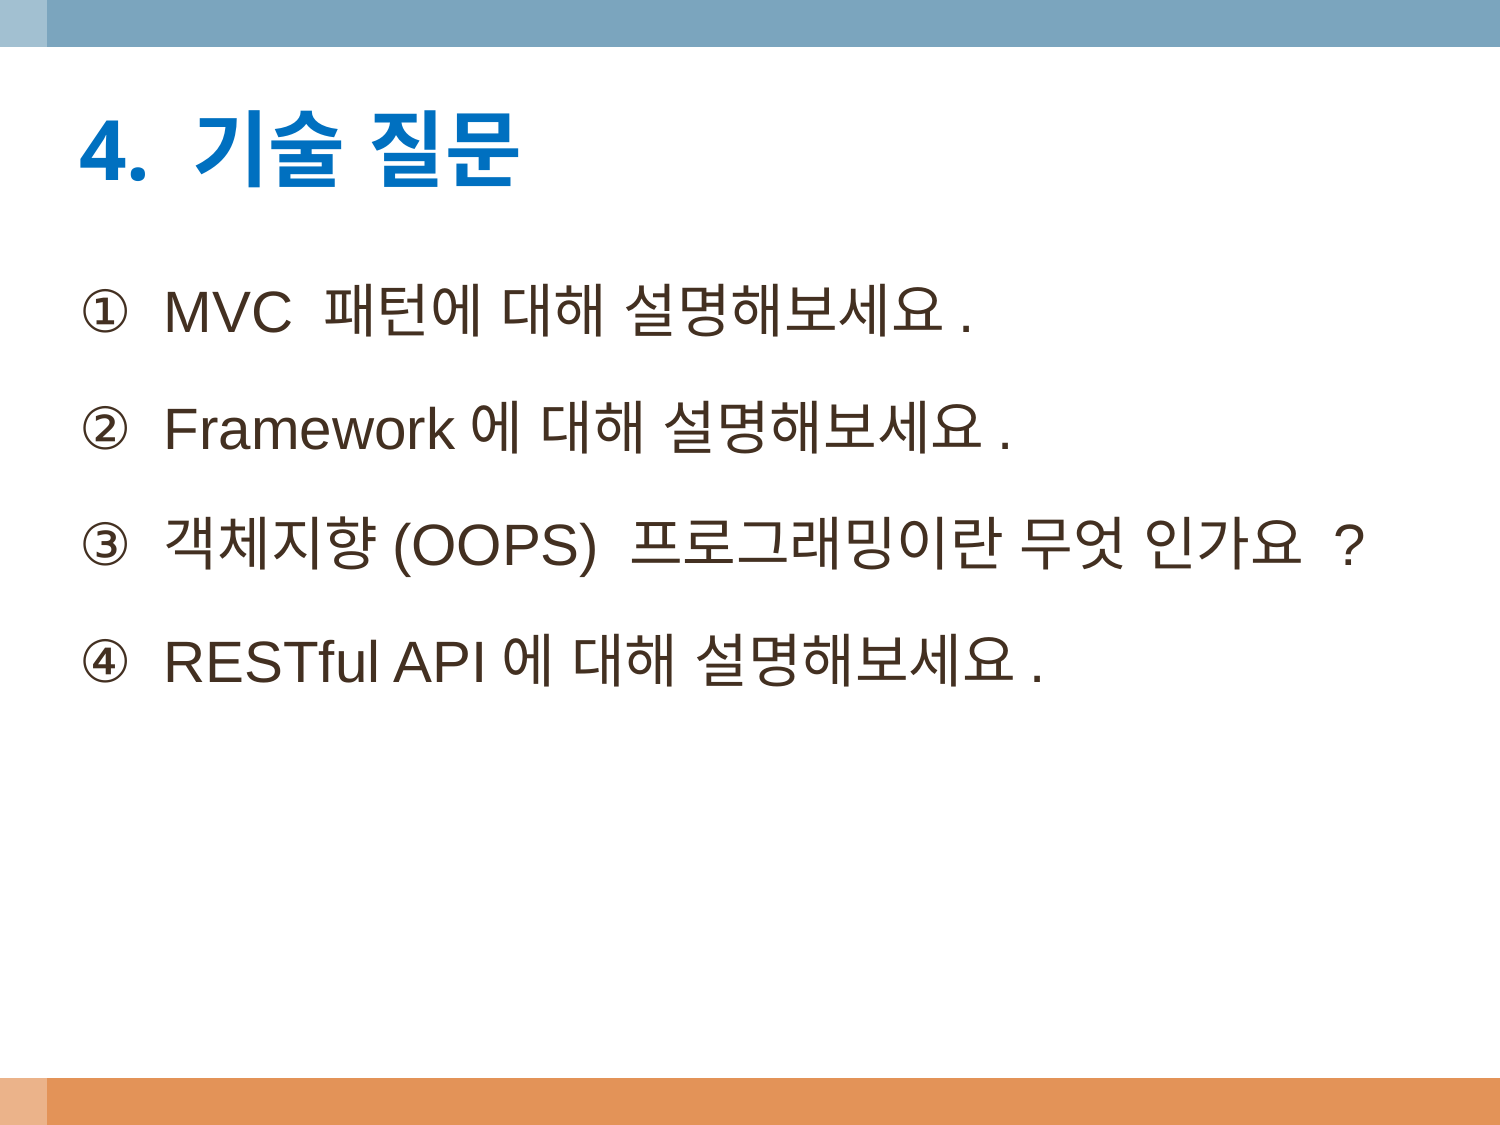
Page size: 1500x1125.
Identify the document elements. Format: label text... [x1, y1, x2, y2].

text_box MVC 패턴에 대해 설명해보세요. Framework에 대해 설명해보세요. 객체지향(OOPS) 프로그래밍이란 무엇 인가요 ? RESTful API에 대해 설명해보세요. [64, 231, 1447, 858]
text_box 4. 기술 질문 [64, 90, 1400, 220]
